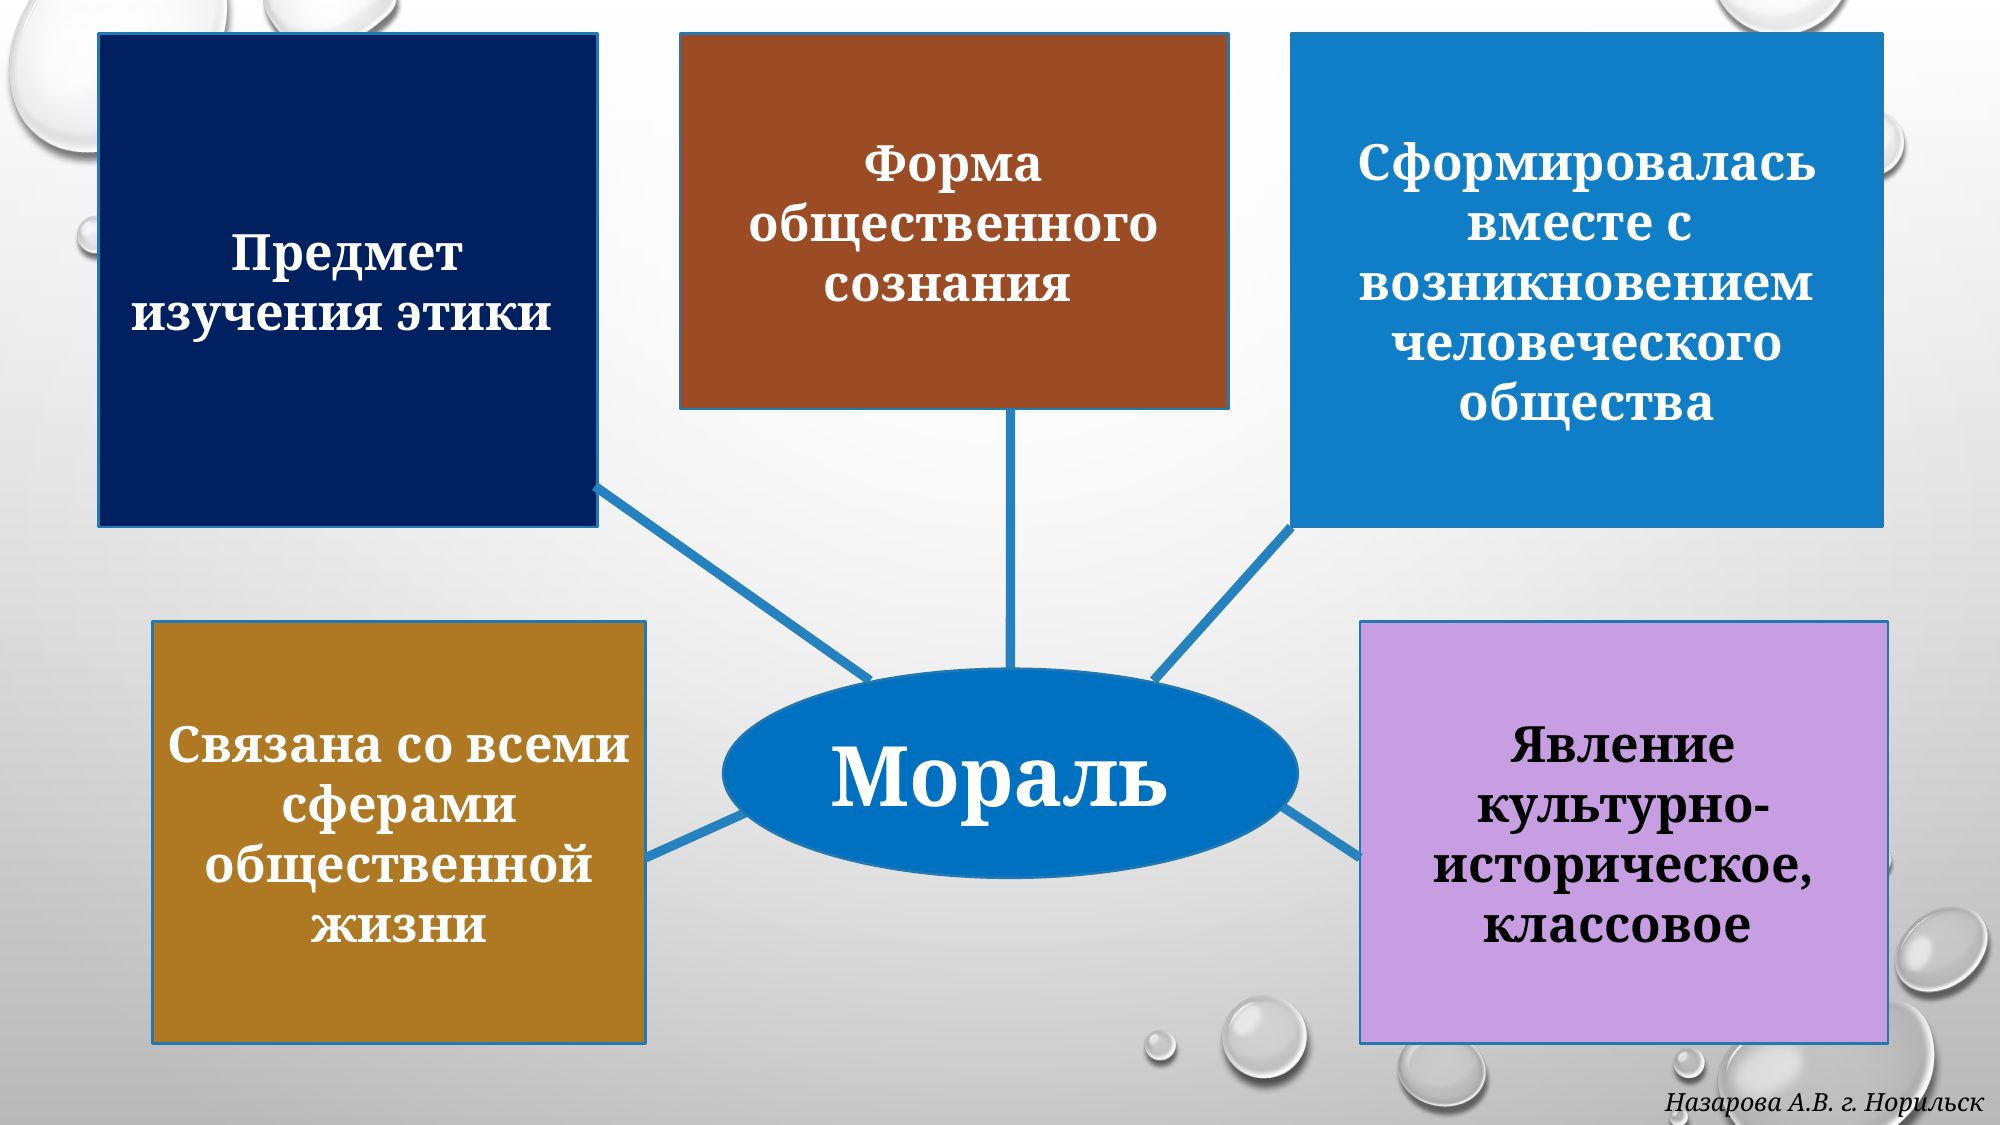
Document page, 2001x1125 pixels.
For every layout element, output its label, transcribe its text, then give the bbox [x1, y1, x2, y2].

text_box Связана со всеми сферами общественной жизни [151, 620, 647, 1045]
picture [0, 0, 2000, 1125]
text_box Мораль [721, 667, 1293, 880]
text_box Форма общественного сознания [679, 32, 1230, 410]
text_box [1199, 752, 1361, 858]
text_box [645, 785, 805, 858]
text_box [594, 485, 871, 681]
text_box Предмет изучения этики [97, 32, 599, 528]
text_box Явление культурно-историческое, классовое [1359, 620, 1889, 1045]
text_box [1153, 526, 1292, 681]
text_box Назарова А.В. г. Норильск [1583, 1079, 2000, 1125]
text_box Сформировалась вместе с возникновением человеческого общества [1290, 32, 1884, 528]
